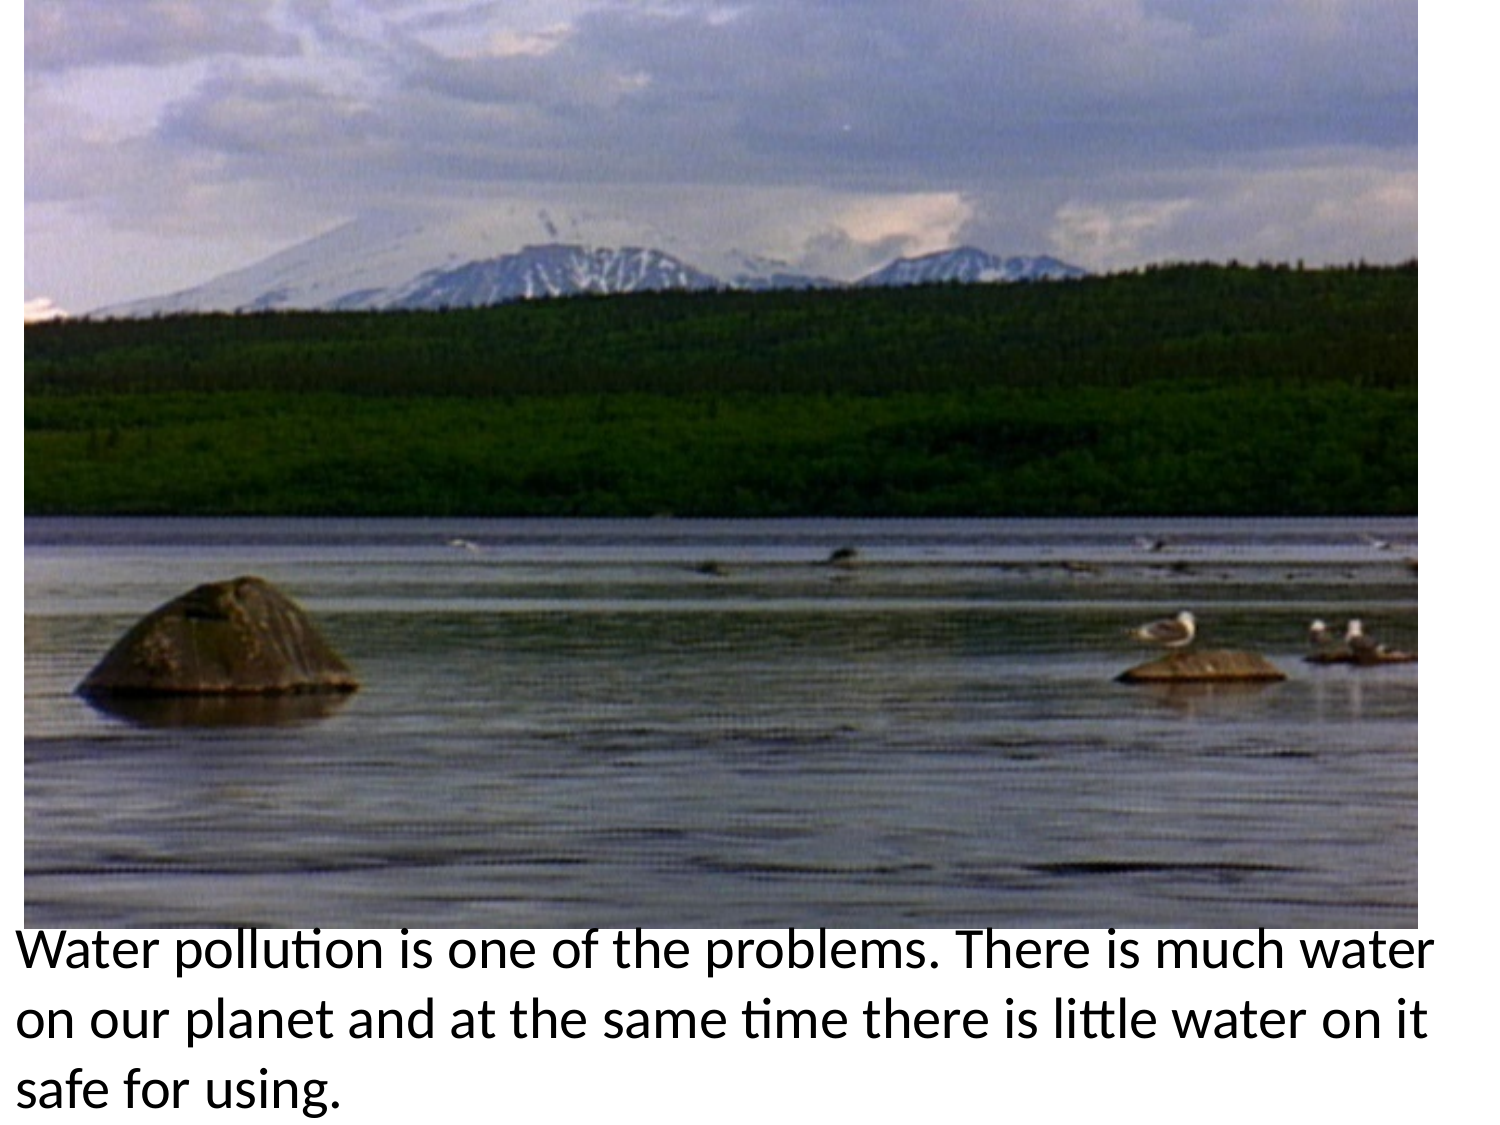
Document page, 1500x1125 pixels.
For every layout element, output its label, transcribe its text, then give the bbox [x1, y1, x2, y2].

list Water pollution is one of the problems. There is much water on our planet and at the same time there is little water on it safe for using. [0, 902, 1500, 1125]
picture [23, 0, 1419, 930]
